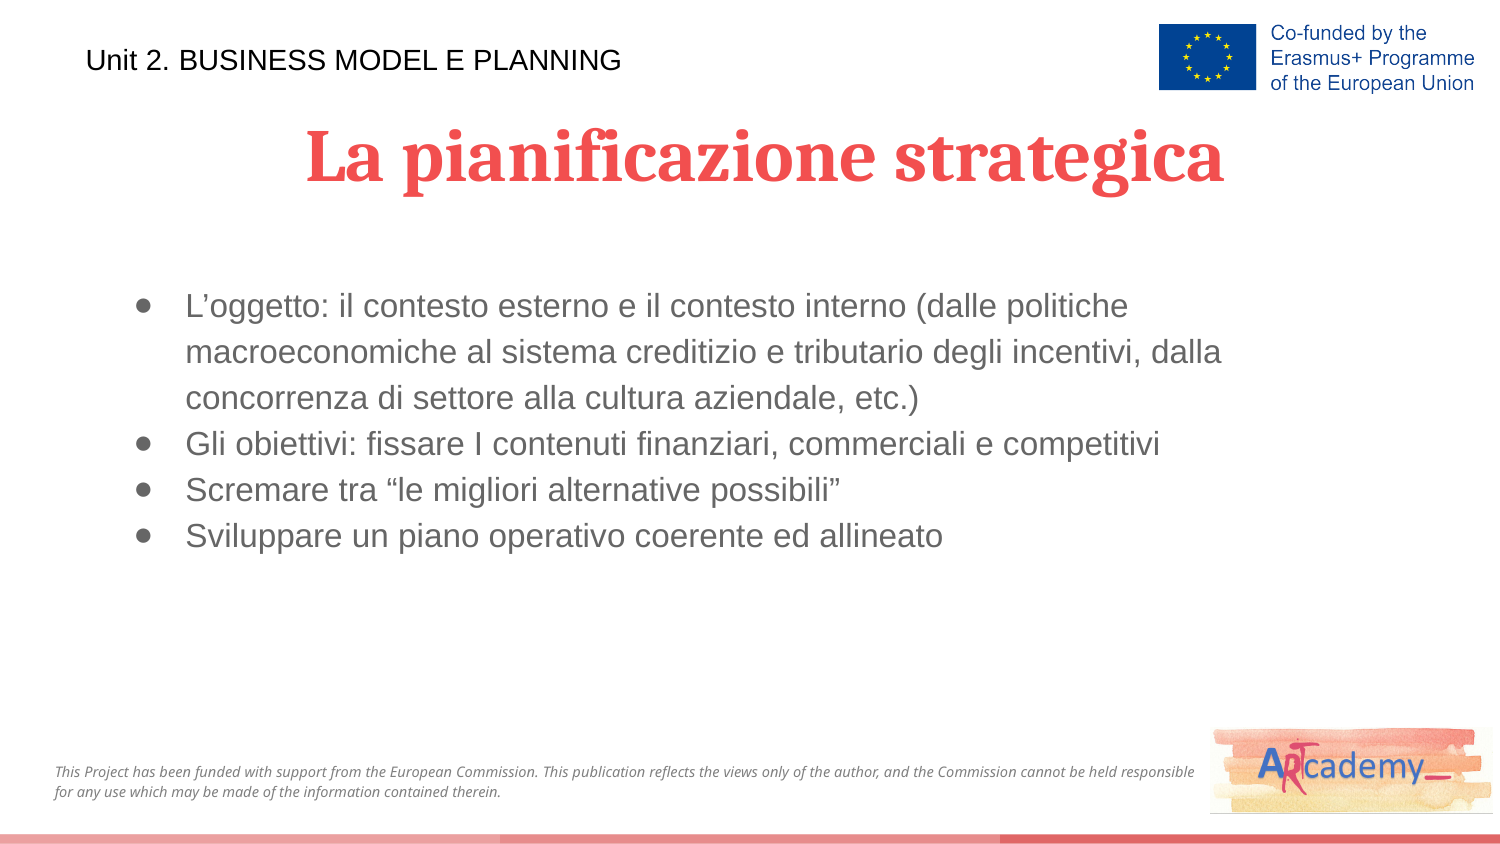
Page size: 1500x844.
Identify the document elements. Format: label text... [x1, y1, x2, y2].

list L’oggetto: il contesto esterno e il contesto interno (dalle politiche macroeconomiche al sistema creditizio e tributario degli incentivi, dalla concorrenza di settore alla cultura aziendale, etc.) Gli obiettivi: fissare I contenuti finanziari, commerciali e competitivi Scremare tra “le migliori alternative possibili” Sviluppare un piano operativo coerente ed allineato [95, 223, 1423, 723]
text_box This Project has been funded with support from the European Commission. This publication reflects the views only of the author, and the Commission cannot be held responsible for any use which may be made of the information contained therein. [39, 754, 1205, 799]
picture [1210, 709, 1493, 844]
title La pianificazione strategica [180, 4, 1352, 212]
text_box Unit 2. BUSINESS MODEL E PLANNING [70, 33, 750, 84]
picture [1158, 24, 1474, 94]
